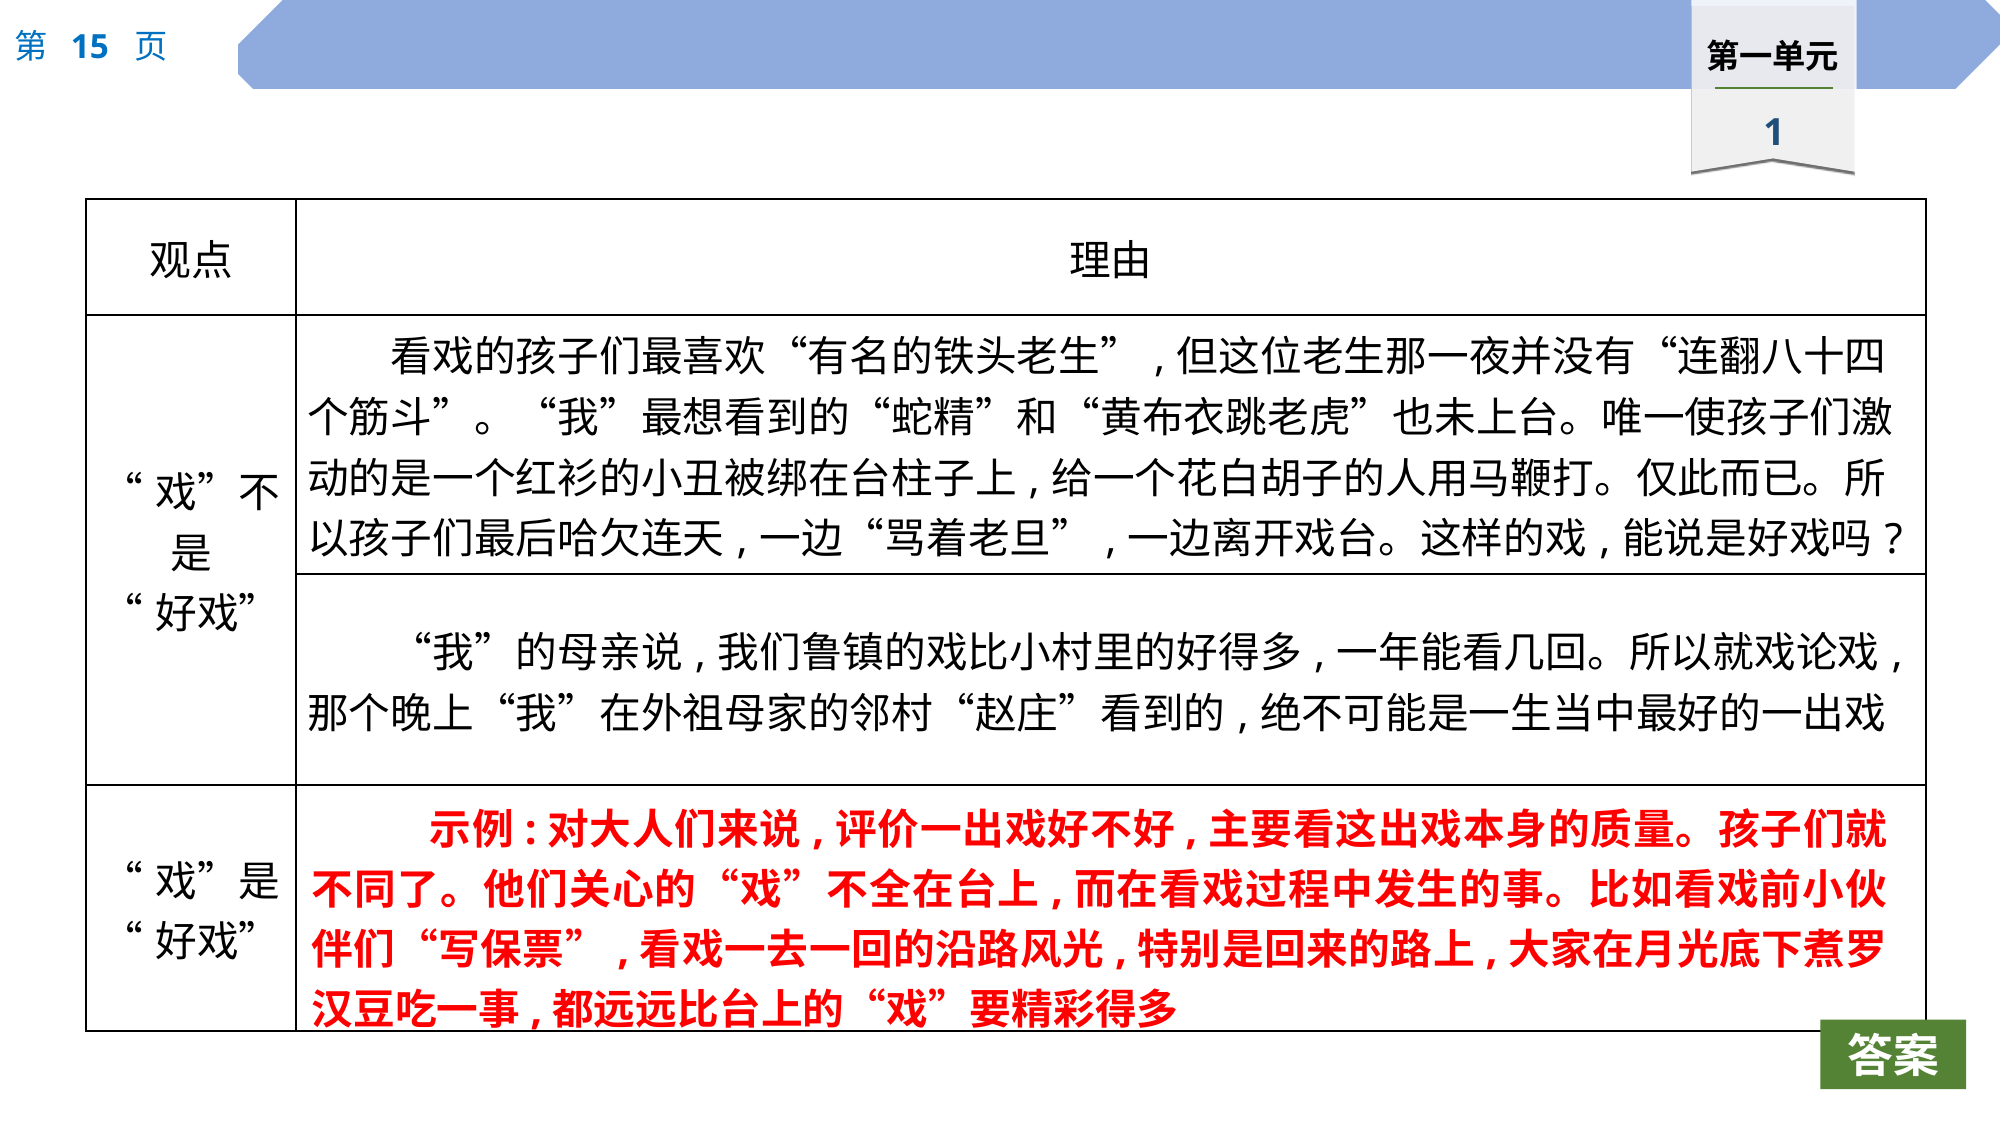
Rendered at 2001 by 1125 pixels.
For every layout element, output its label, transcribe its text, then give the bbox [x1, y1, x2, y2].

table_cell [297, 786, 1925, 1030]
table_cell “戏”不是 “好戏” [87, 316, 295, 784]
table_cell “戏”是 “好戏” [87, 786, 295, 1030]
text_box 答案 [1820, 1019, 1967, 1090]
table_cell “我”的母亲说,我们鲁镇的戏比小村里的好得多,一年能看几回。所以就戏论戏,那个晚上“我”在外祖母家的邻村“赵庄”看到的,绝不可能是一生当中最好的一出戏 [297, 575, 1925, 784]
list 示例:对大人们来说,评价一出戏好不好,主要看这出戏本身的质量。孩子们就不同了。他们关心的“戏”不全在台上,而在看戏过程中发生的事。比如看戏前小伙伴们“写保票”,看戏一去一回的沿路风光,特别是回来的路上,大家在月光底下煮罗汉豆吃一事,都远远比台上的“戏”要精彩得多 [296, 785, 1903, 926]
table_header 理由 [297, 200, 1925, 314]
table_header 观点 [87, 200, 295, 314]
table_cell 看戏的孩子们最喜欢“有名的铁头老生”,但这位老生那一夜并没有“连翻八十四个筋斗”。“我”最想看到的“蛇精”和“黄布衣跳老虎”也未上台。唯一使孩子们激动的是一个红衫的小丑被绑在台柱子上,给一个花白胡子的人用马鞭打。仅此而已。所以孩子们最后哈欠连天,一边“骂着老旦”,一边离开戏台。这样的戏,能说是好戏吗? [297, 316, 1925, 573]
